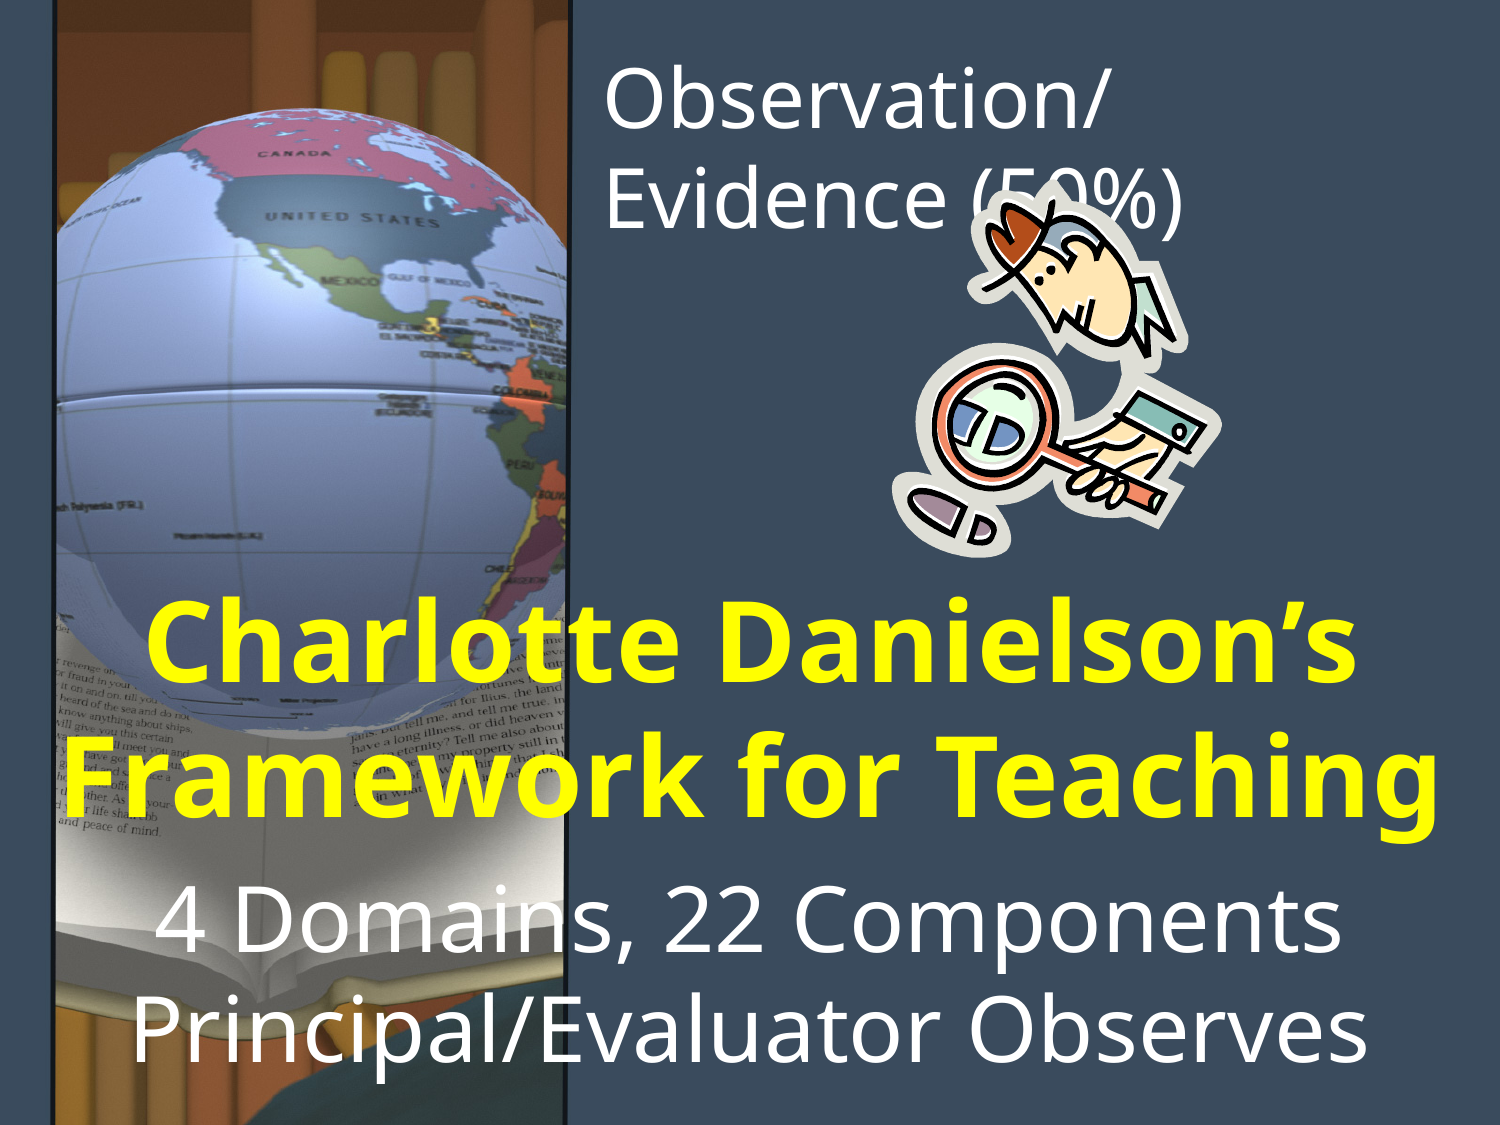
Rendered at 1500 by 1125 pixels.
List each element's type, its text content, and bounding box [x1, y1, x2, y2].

text_box Observation/Evidence (50%) [587, 24, 1463, 267]
text_box 4 Domains, 22 Components Principal/Evaluator Observes [112, 849, 1388, 1092]
text_box Charlotte Danielson’s Framework for Teaching [42, 562, 1461, 848]
picture [0, 0, 1500, 1125]
